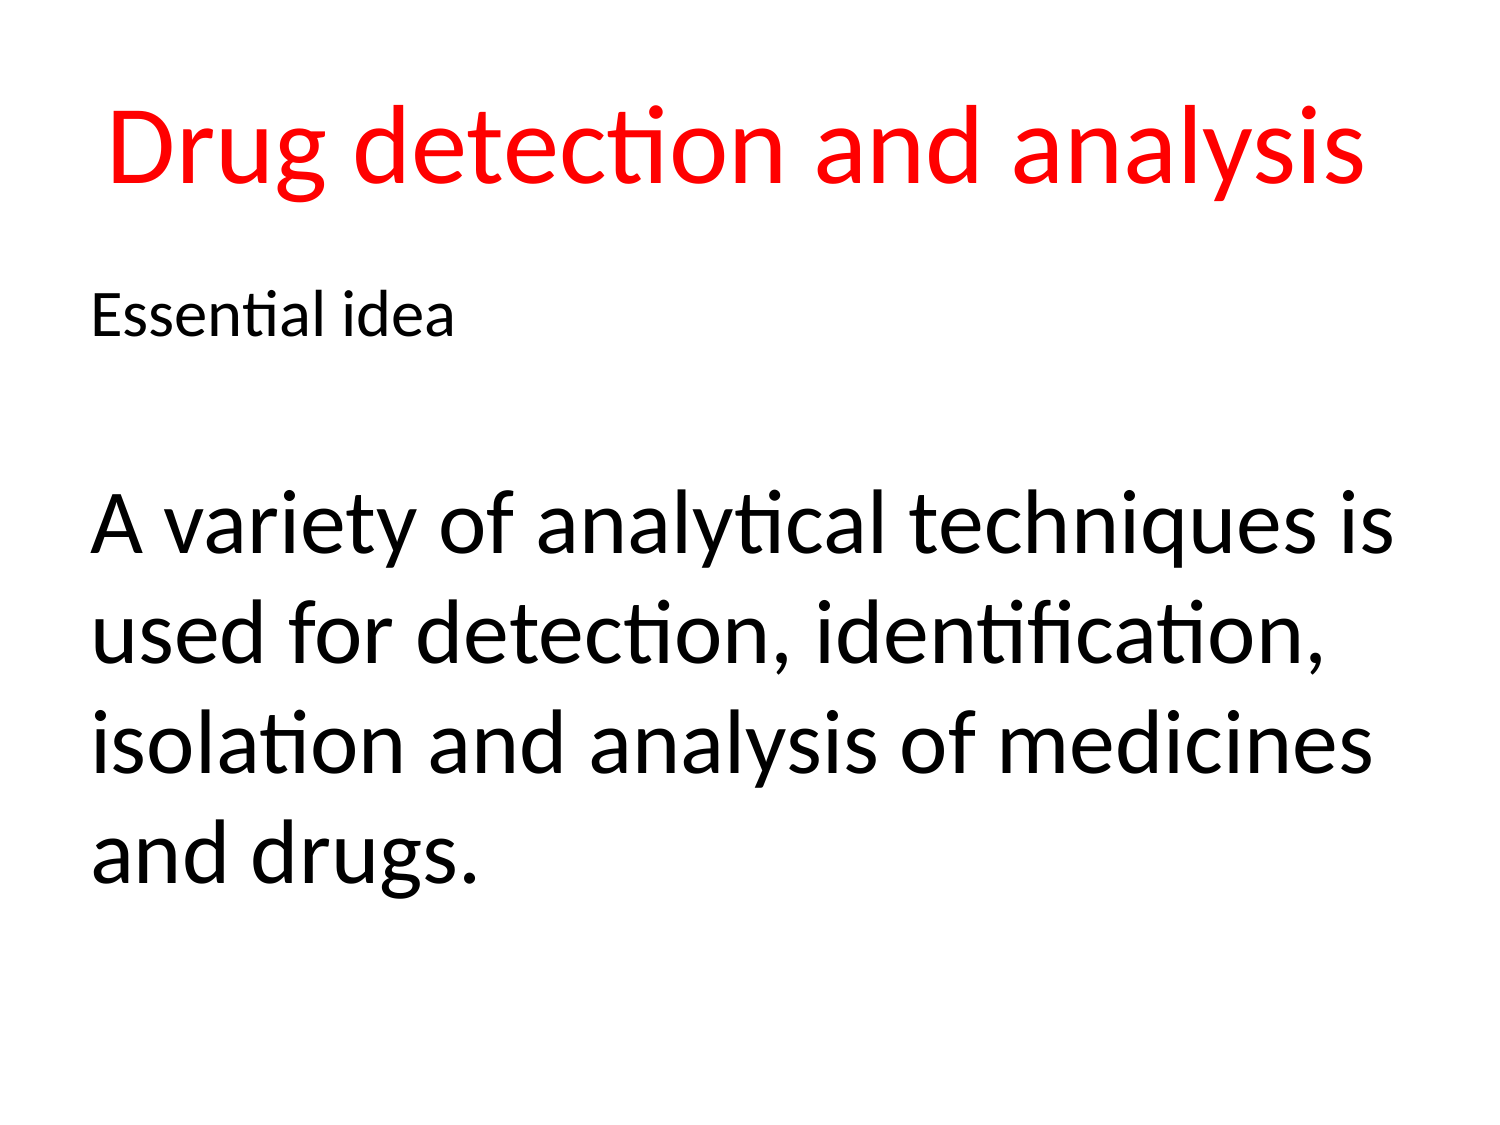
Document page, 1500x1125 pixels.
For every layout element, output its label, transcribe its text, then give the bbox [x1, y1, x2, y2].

list Essential idea A variety of analytical techniques is used for detection, identification, isolation and analysis of medicines and drugs. [75, 262, 1425, 1005]
title Drug detection and analysis [75, 45, 1425, 233]
